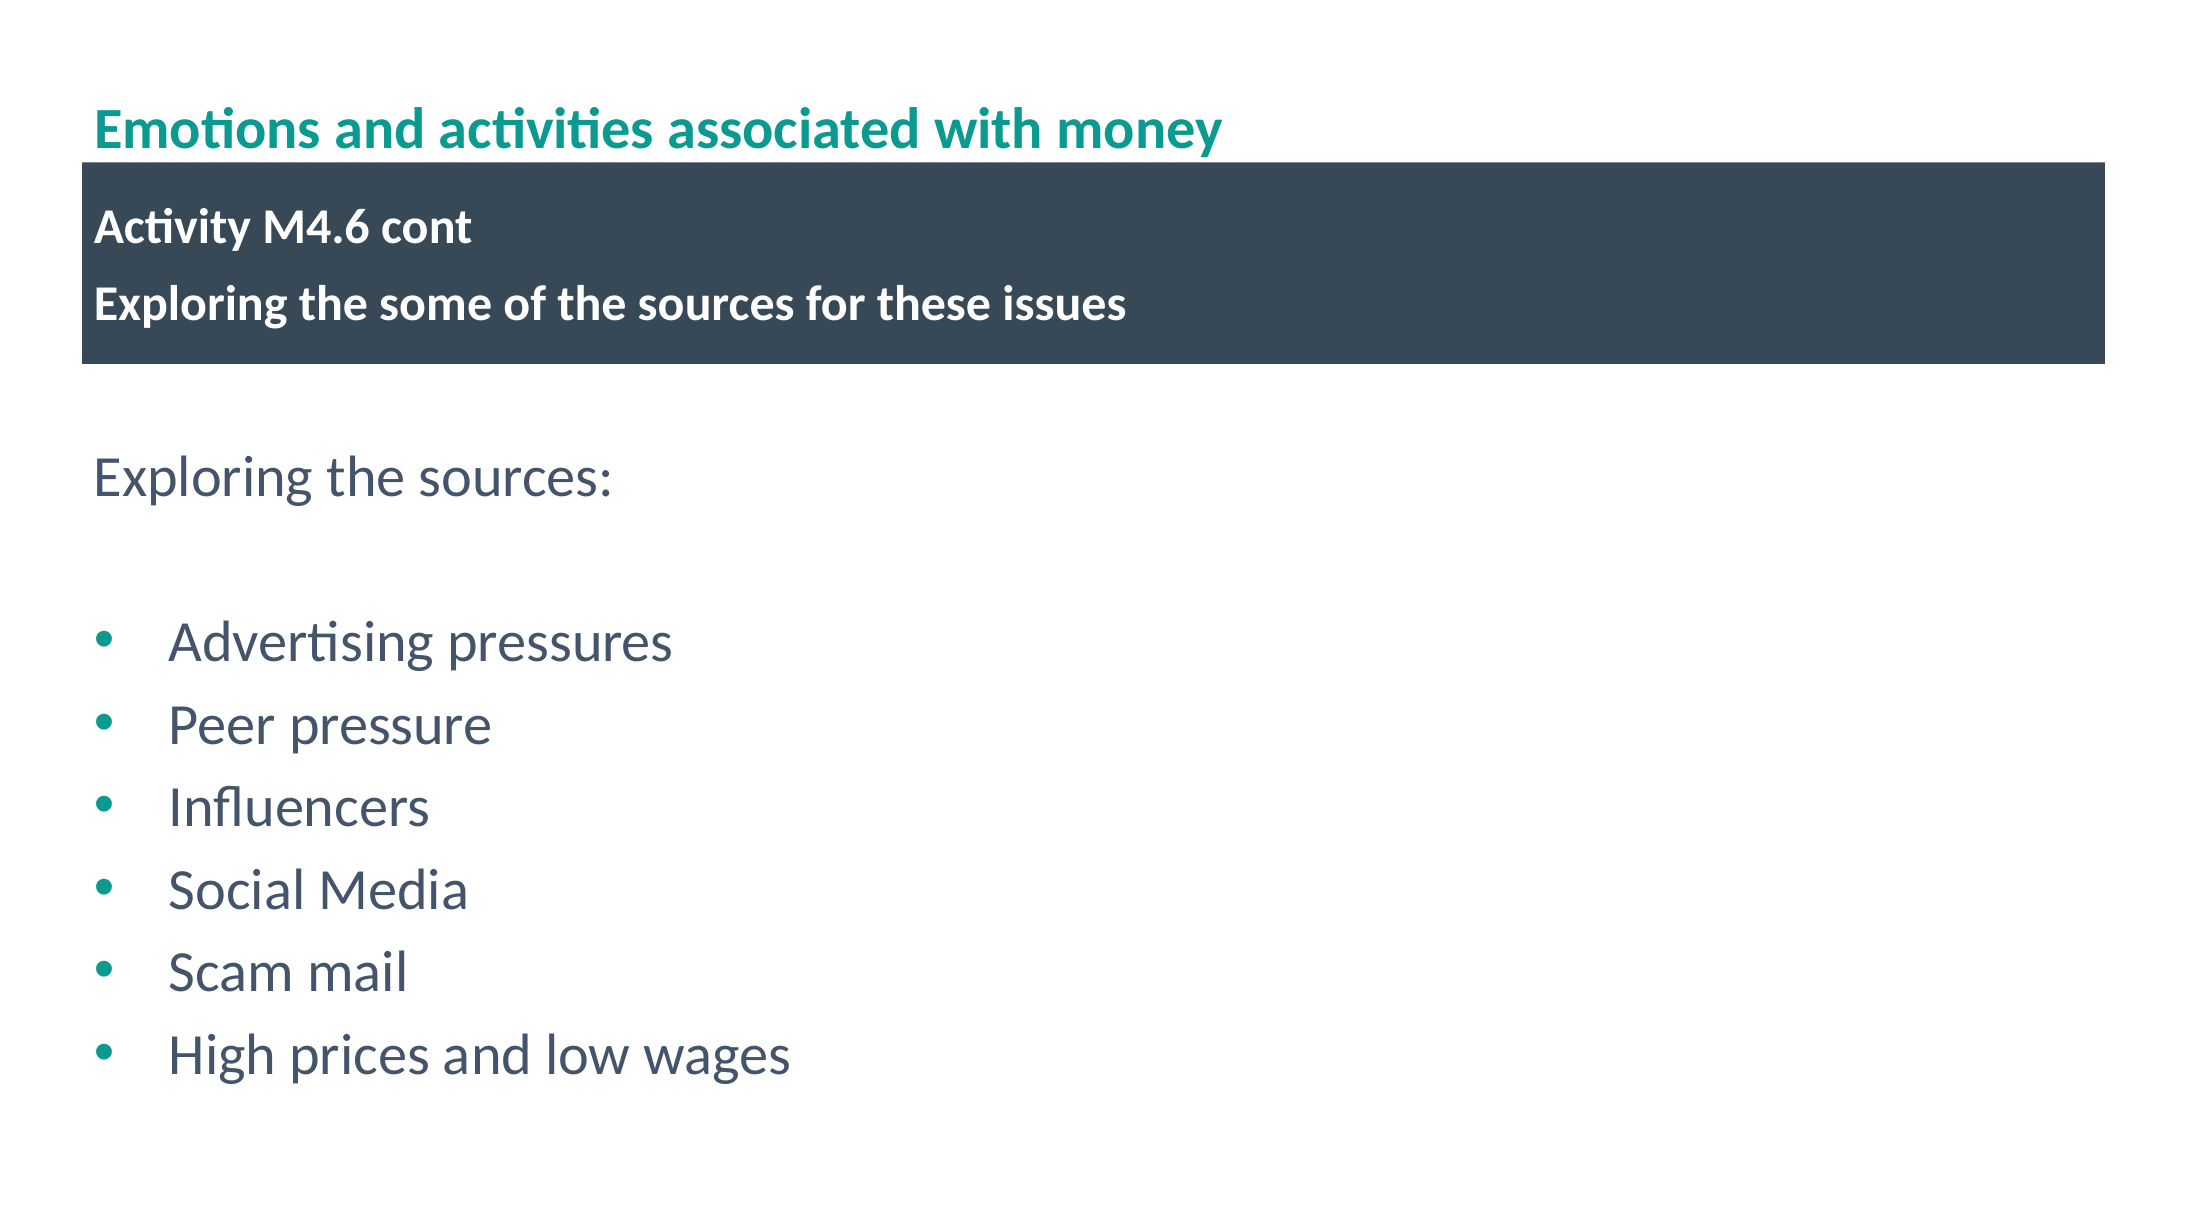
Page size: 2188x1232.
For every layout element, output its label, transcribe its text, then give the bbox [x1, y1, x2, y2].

list Exploring the sources: Advertising pressures Peer pressure Influencers Social Media Scam mail High prices and low wages [82, 364, 2105, 1167]
list Activity M4.6 cont Exploring the some of the sources for these issues [82, 162, 2105, 364]
title Emotions and activities associated with money [82, 70, 2106, 189]
